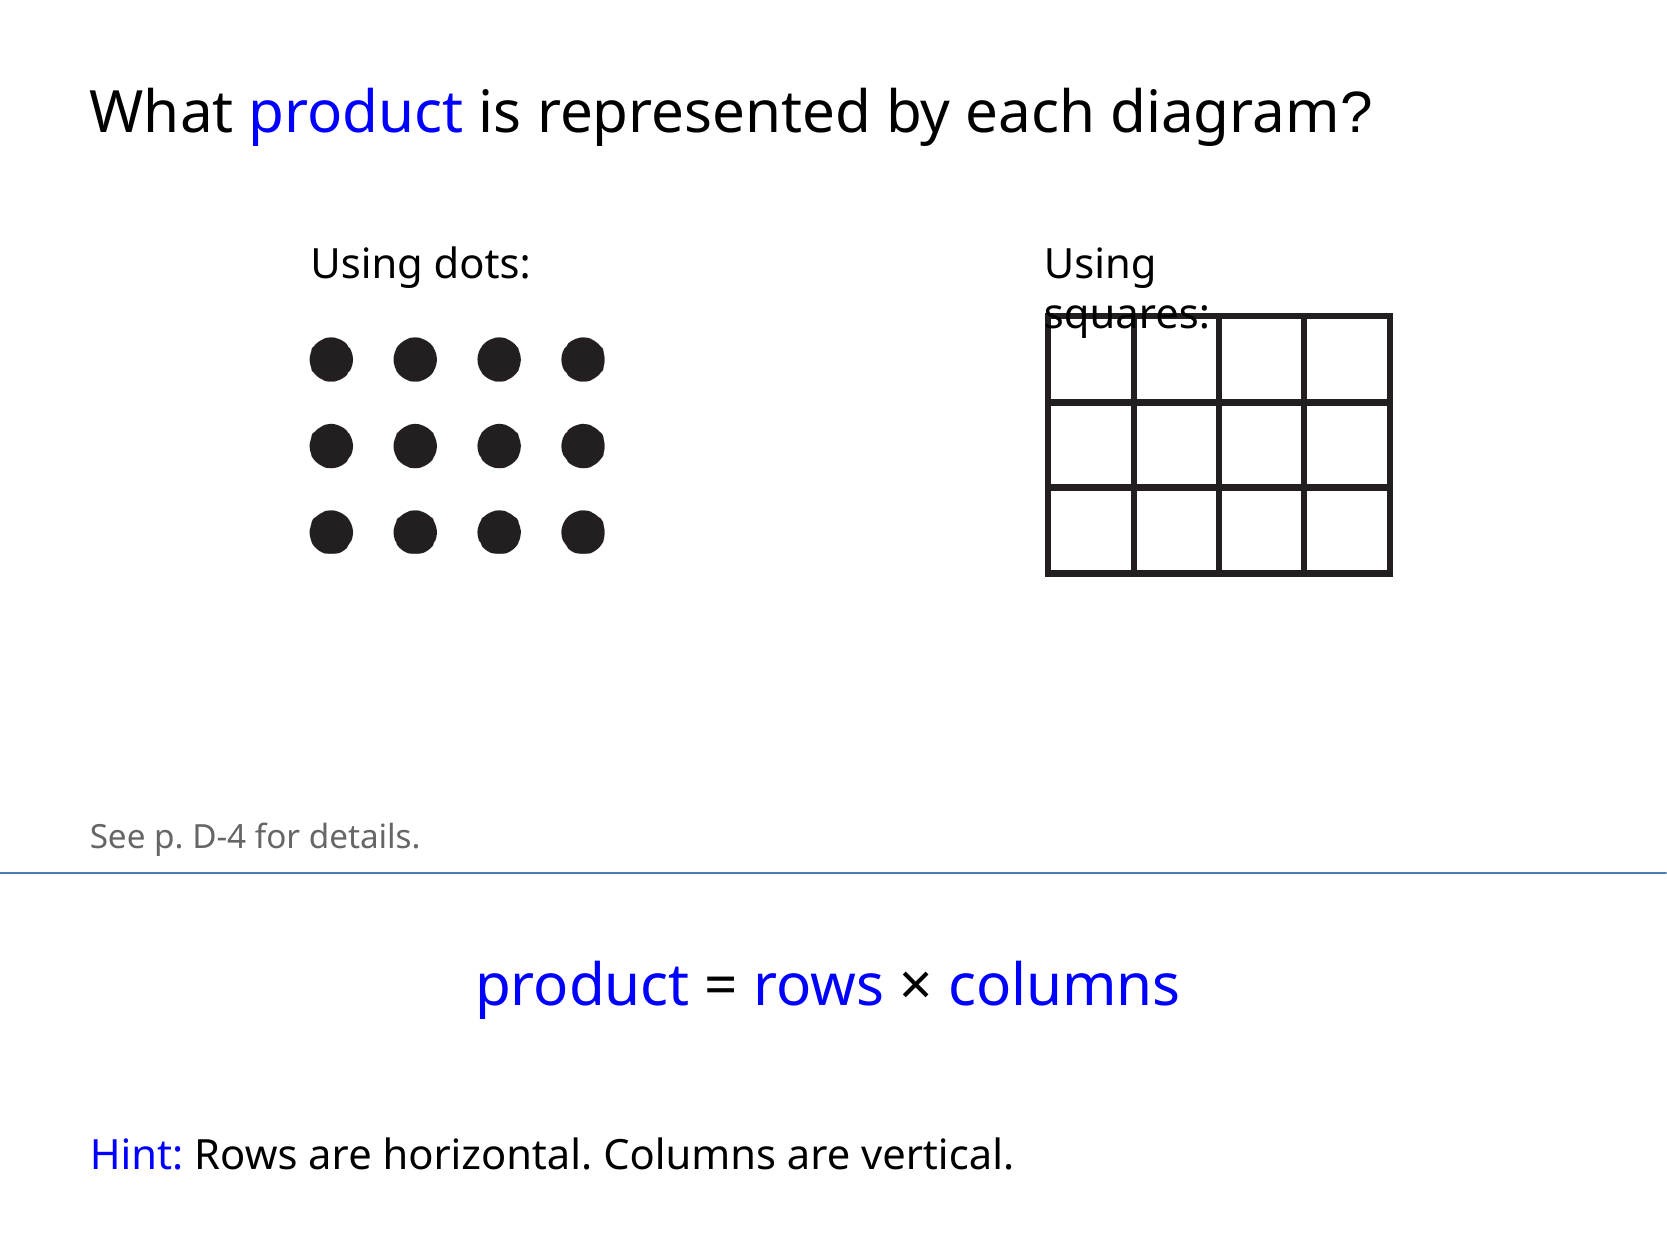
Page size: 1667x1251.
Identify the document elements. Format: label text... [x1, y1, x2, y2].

text_box product = rows × columns [460, 939, 1223, 1025]
text_box Hint: Rows are horizontal. Columns are vertical. [75, 1120, 1050, 1186]
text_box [295, 228, 616, 567]
text_box What product is represented by each diagram? [75, 66, 1522, 152]
text_box See p. D-4 for details. [74, 808, 451, 863]
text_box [1028, 228, 1403, 584]
